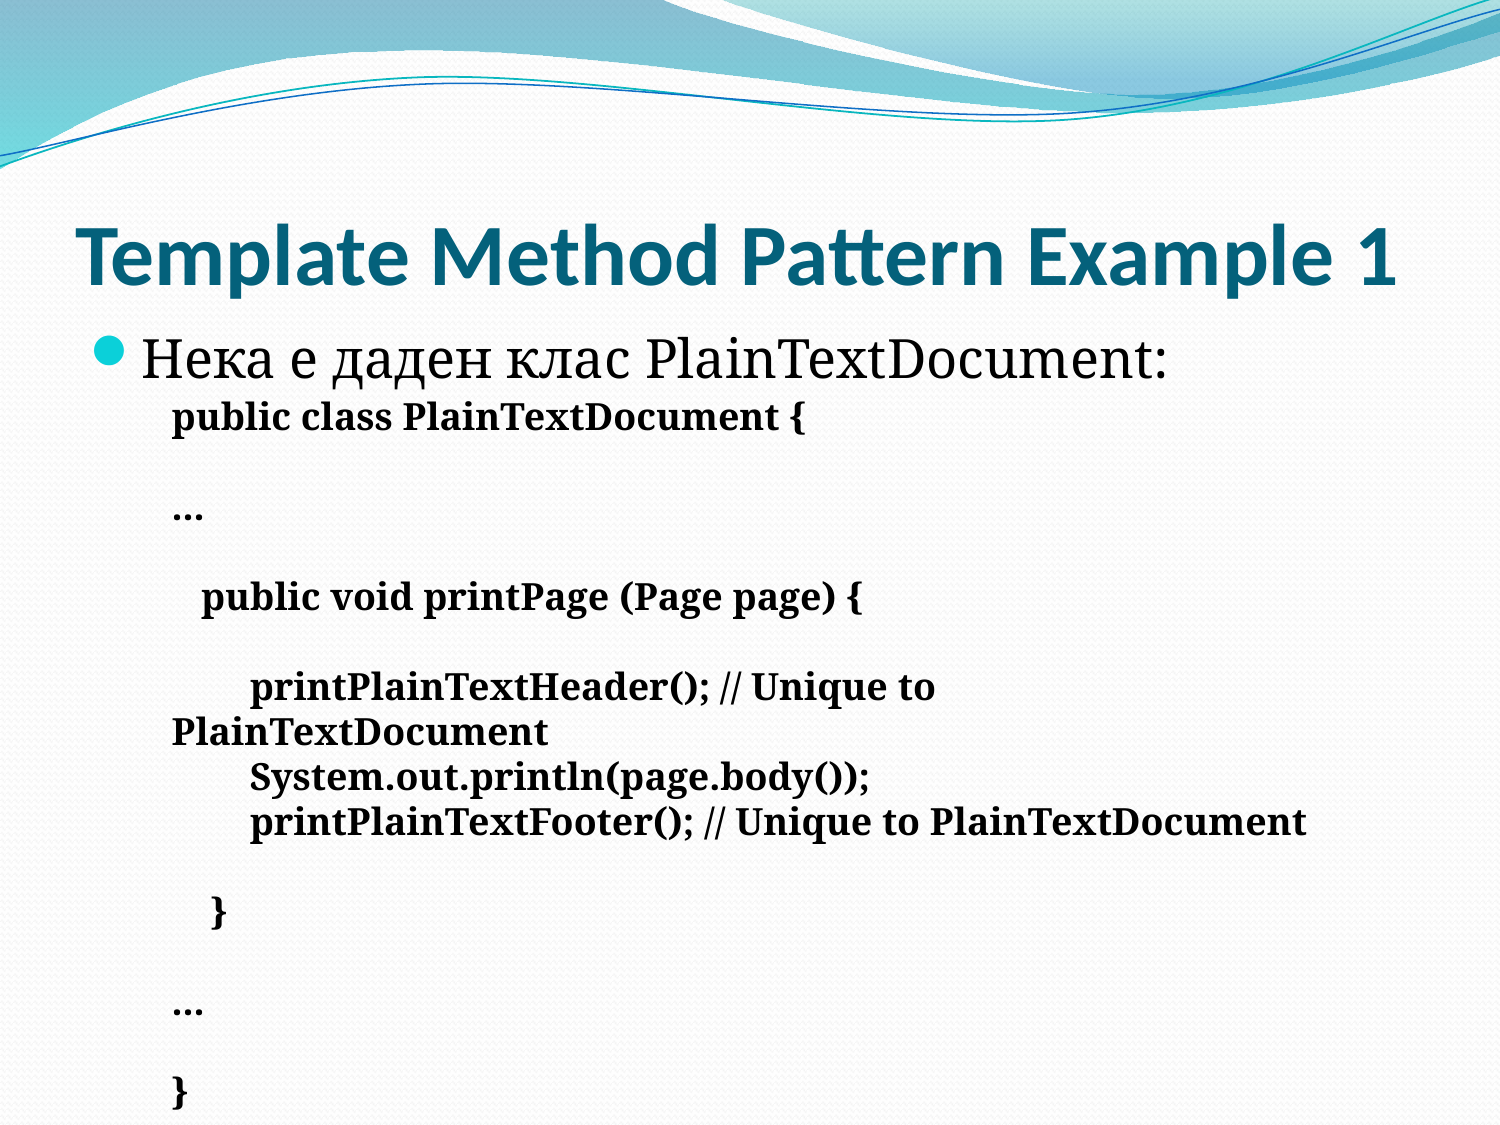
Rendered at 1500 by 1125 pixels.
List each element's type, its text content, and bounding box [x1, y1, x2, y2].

title Template Method Pattern Example 1 [75, 115, 1425, 303]
list Нека е даден клас PlainTextDocument: [75, 317, 1425, 1038]
text_box public class PlainTextDocument { ... public void printPage (Page page) { printPlainTextHeader(); // Unique to PlainTextDocument System.out.println(page.body()); printPlainTextFooter(); // Unique to PlainTextDocument } ... } [156, 385, 1339, 1120]
